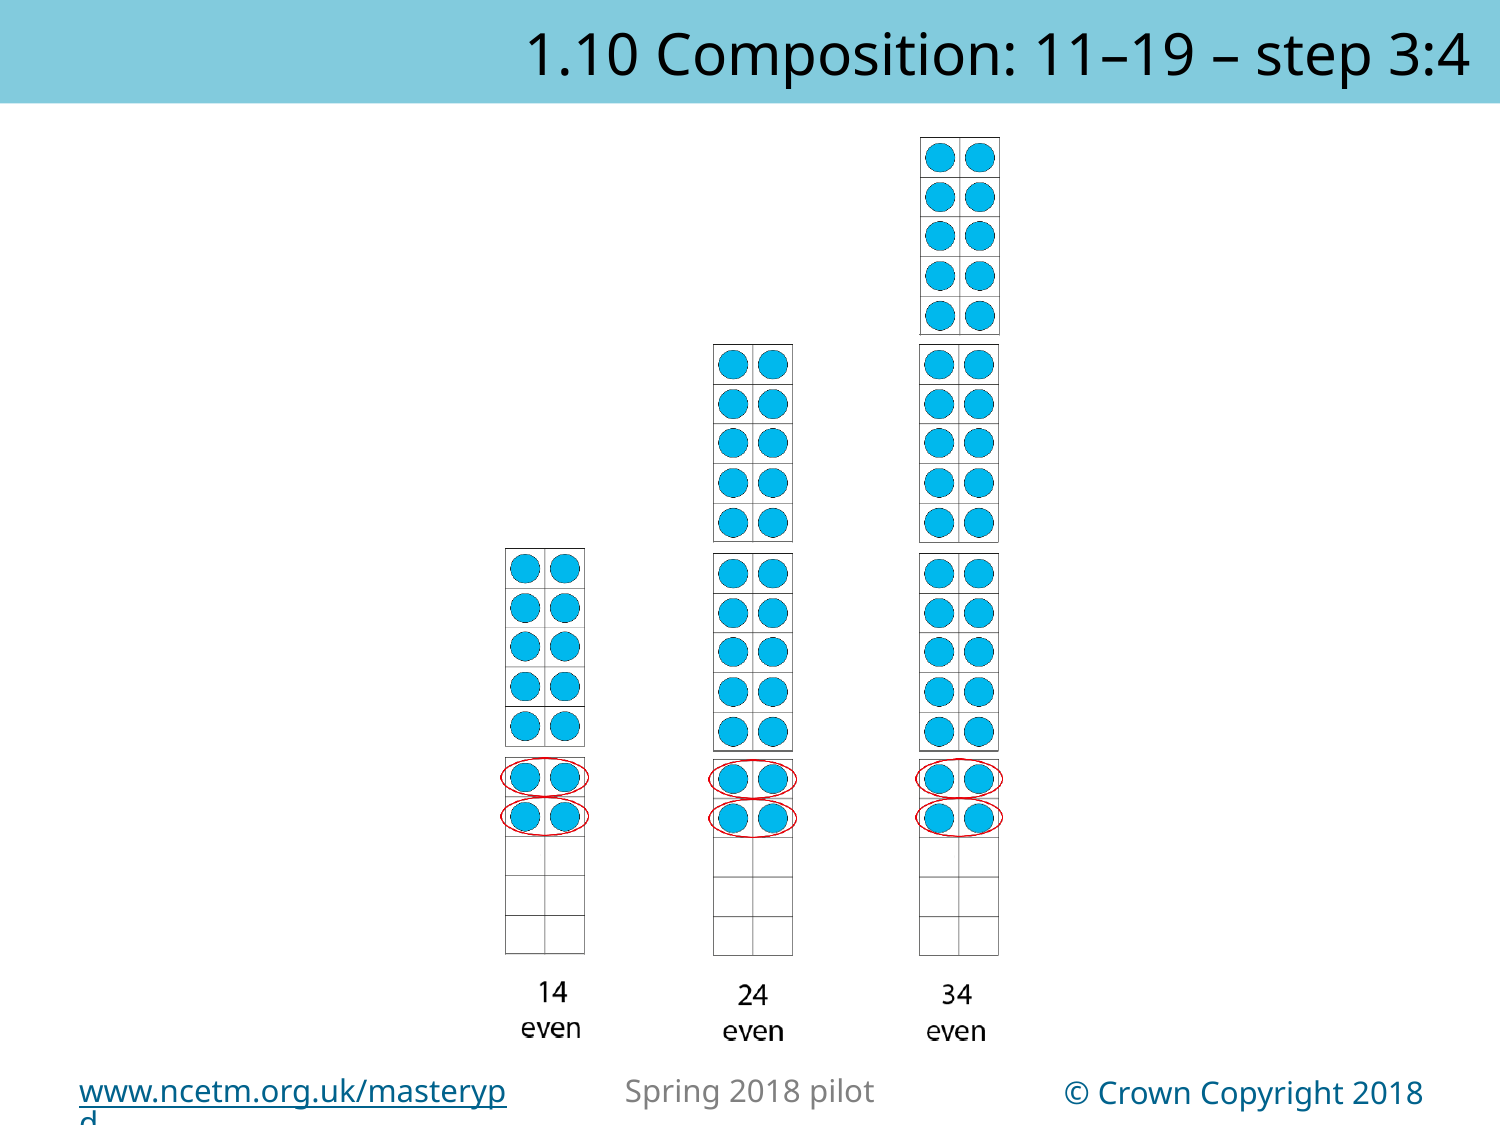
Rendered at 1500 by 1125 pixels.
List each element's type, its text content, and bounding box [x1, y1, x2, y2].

list 1.10 Composition: 11–19 – step 3:4 [0, 0, 1500, 104]
picture [915, 972, 1000, 1048]
picture [508, 974, 598, 1045]
picture [708, 977, 797, 1011]
picture [704, 553, 798, 959]
picture [708, 1017, 798, 1048]
picture [495, 548, 590, 957]
picture [704, 344, 798, 549]
picture [910, 137, 1005, 342]
picture [910, 553, 1004, 959]
picture [910, 344, 1004, 549]
